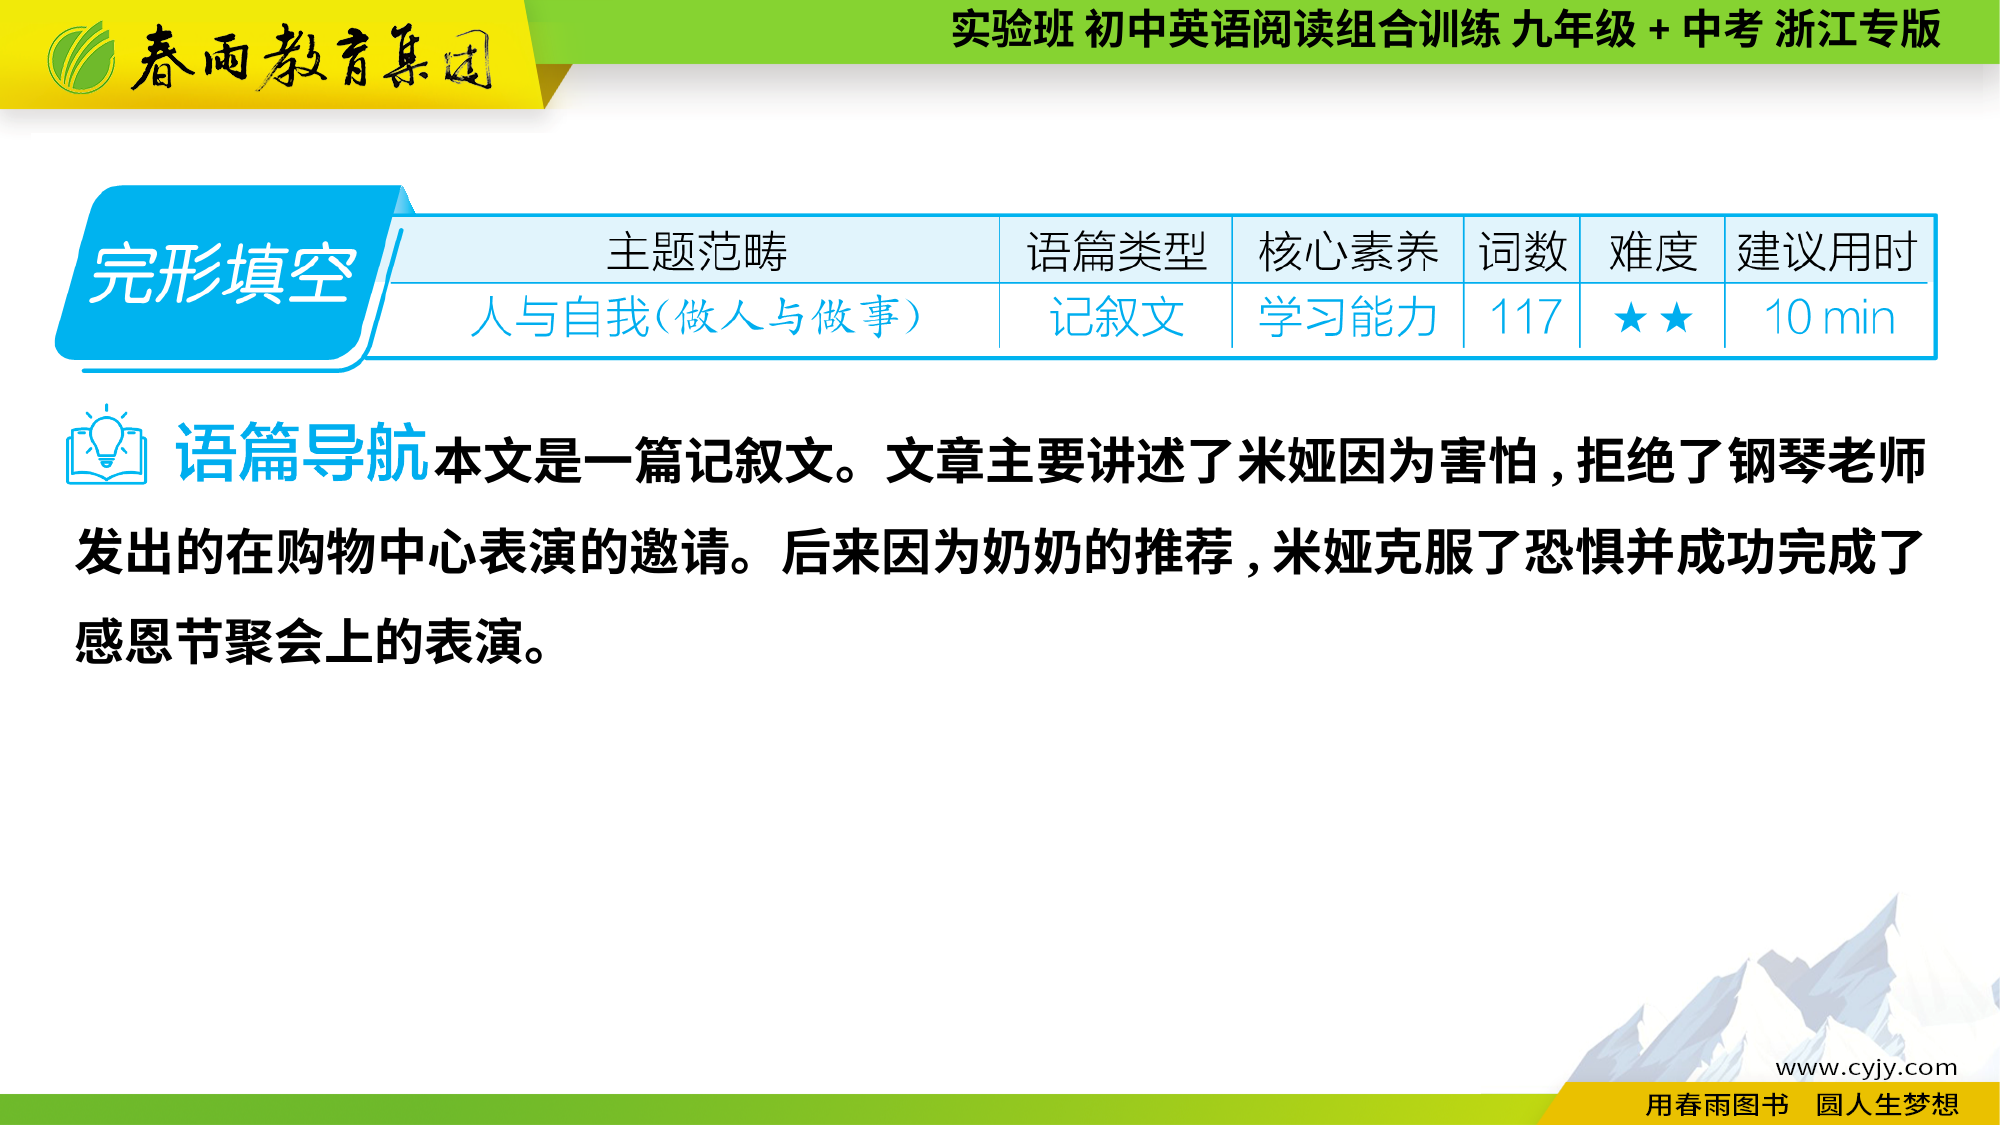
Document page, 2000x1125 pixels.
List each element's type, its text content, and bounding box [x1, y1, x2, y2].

list 本文是一篇记叙文。文章主要讲述了米娅因为害怕,拒绝了钢琴老师发出的在购物中心表演的邀请。后来因为奶奶的推荐,米娅克服了恐惧并成功完成了感恩节聚会上的表演。 [59, 392, 1944, 669]
picture [0, 0, 2000, 1125]
